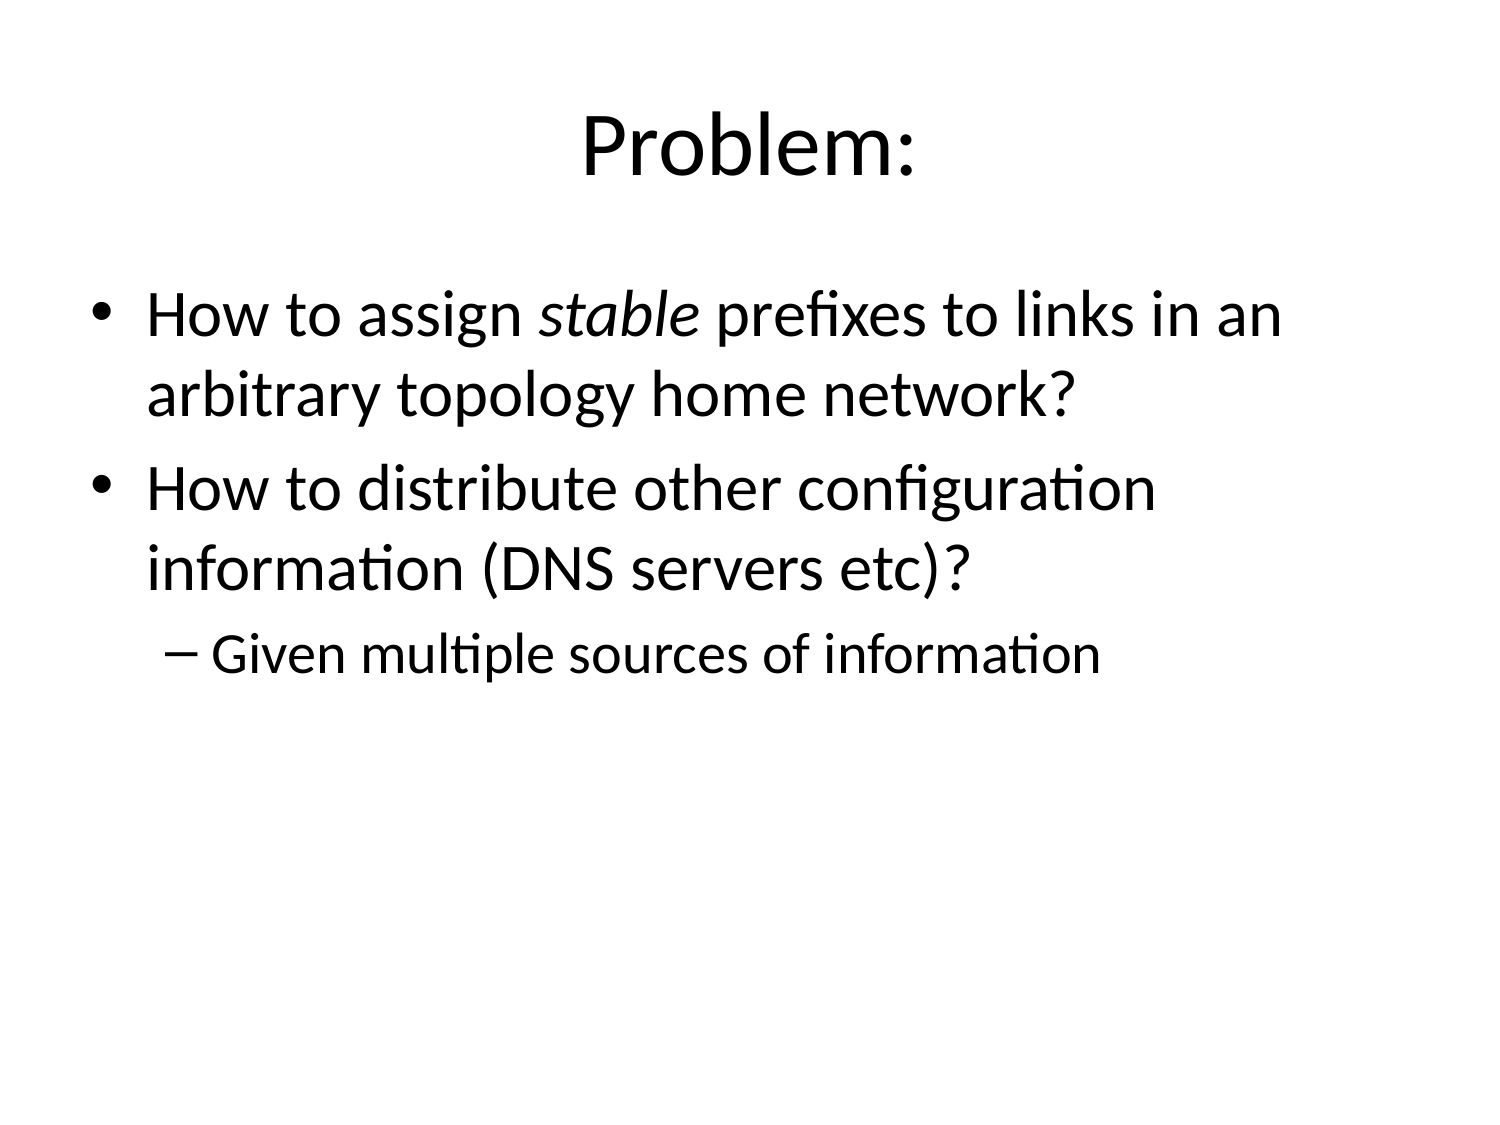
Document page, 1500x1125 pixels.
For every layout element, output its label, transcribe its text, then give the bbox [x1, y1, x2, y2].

title Problem: [75, 45, 1425, 233]
list How to assign stable prefixes to links in an arbitrary topology home network? How to distribute other configuration information (DNS servers etc)? Given multiple sources of information [75, 262, 1425, 1005]
